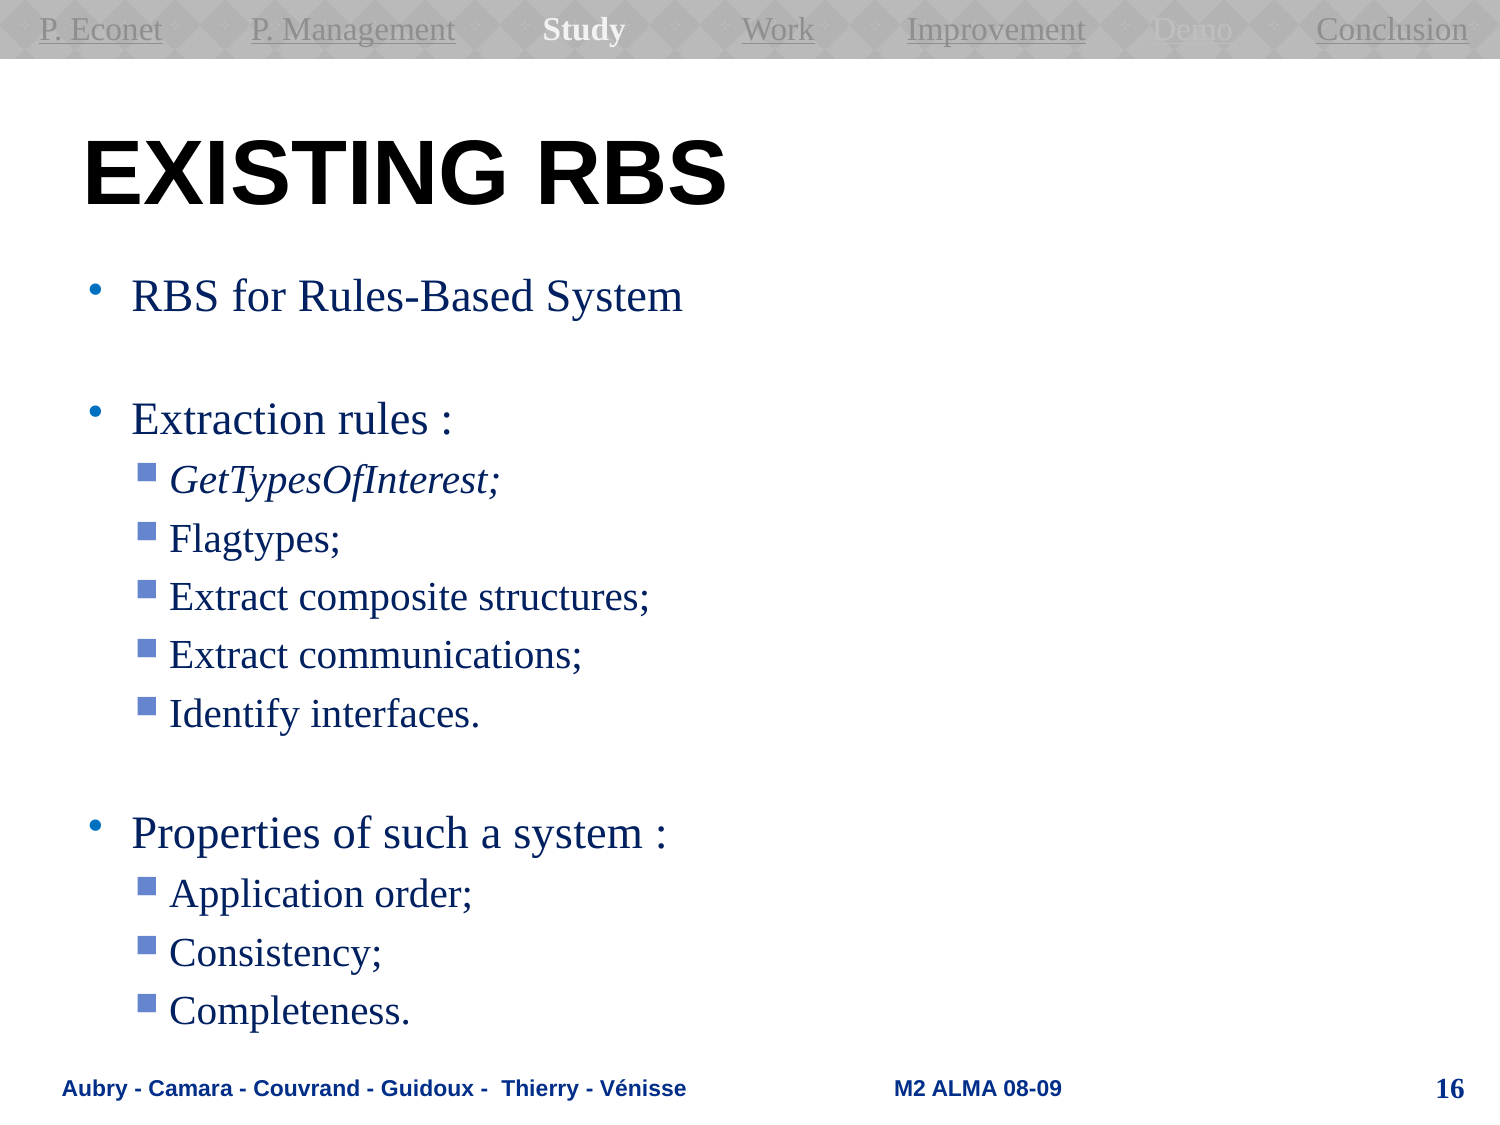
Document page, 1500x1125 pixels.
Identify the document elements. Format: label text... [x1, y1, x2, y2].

list RBS for Rules-Based System Extraction rules : GetTypesOfInterest; Flagtypes; Extract composite structures; Extract communications; Identify interfaces. Properties of such a system : Application order; Consistency; Completeness. [75, 257, 1442, 1043]
footer Aubry - Camara - Couvrand - Guidoux - Thierry - Vénisse M2 ALMA 08-09 [46, 1066, 1231, 1102]
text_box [22, 0, 1486, 56]
title Existing RBS [75, 105, 1263, 223]
slide_number 16 [1368, 1066, 1465, 1104]
